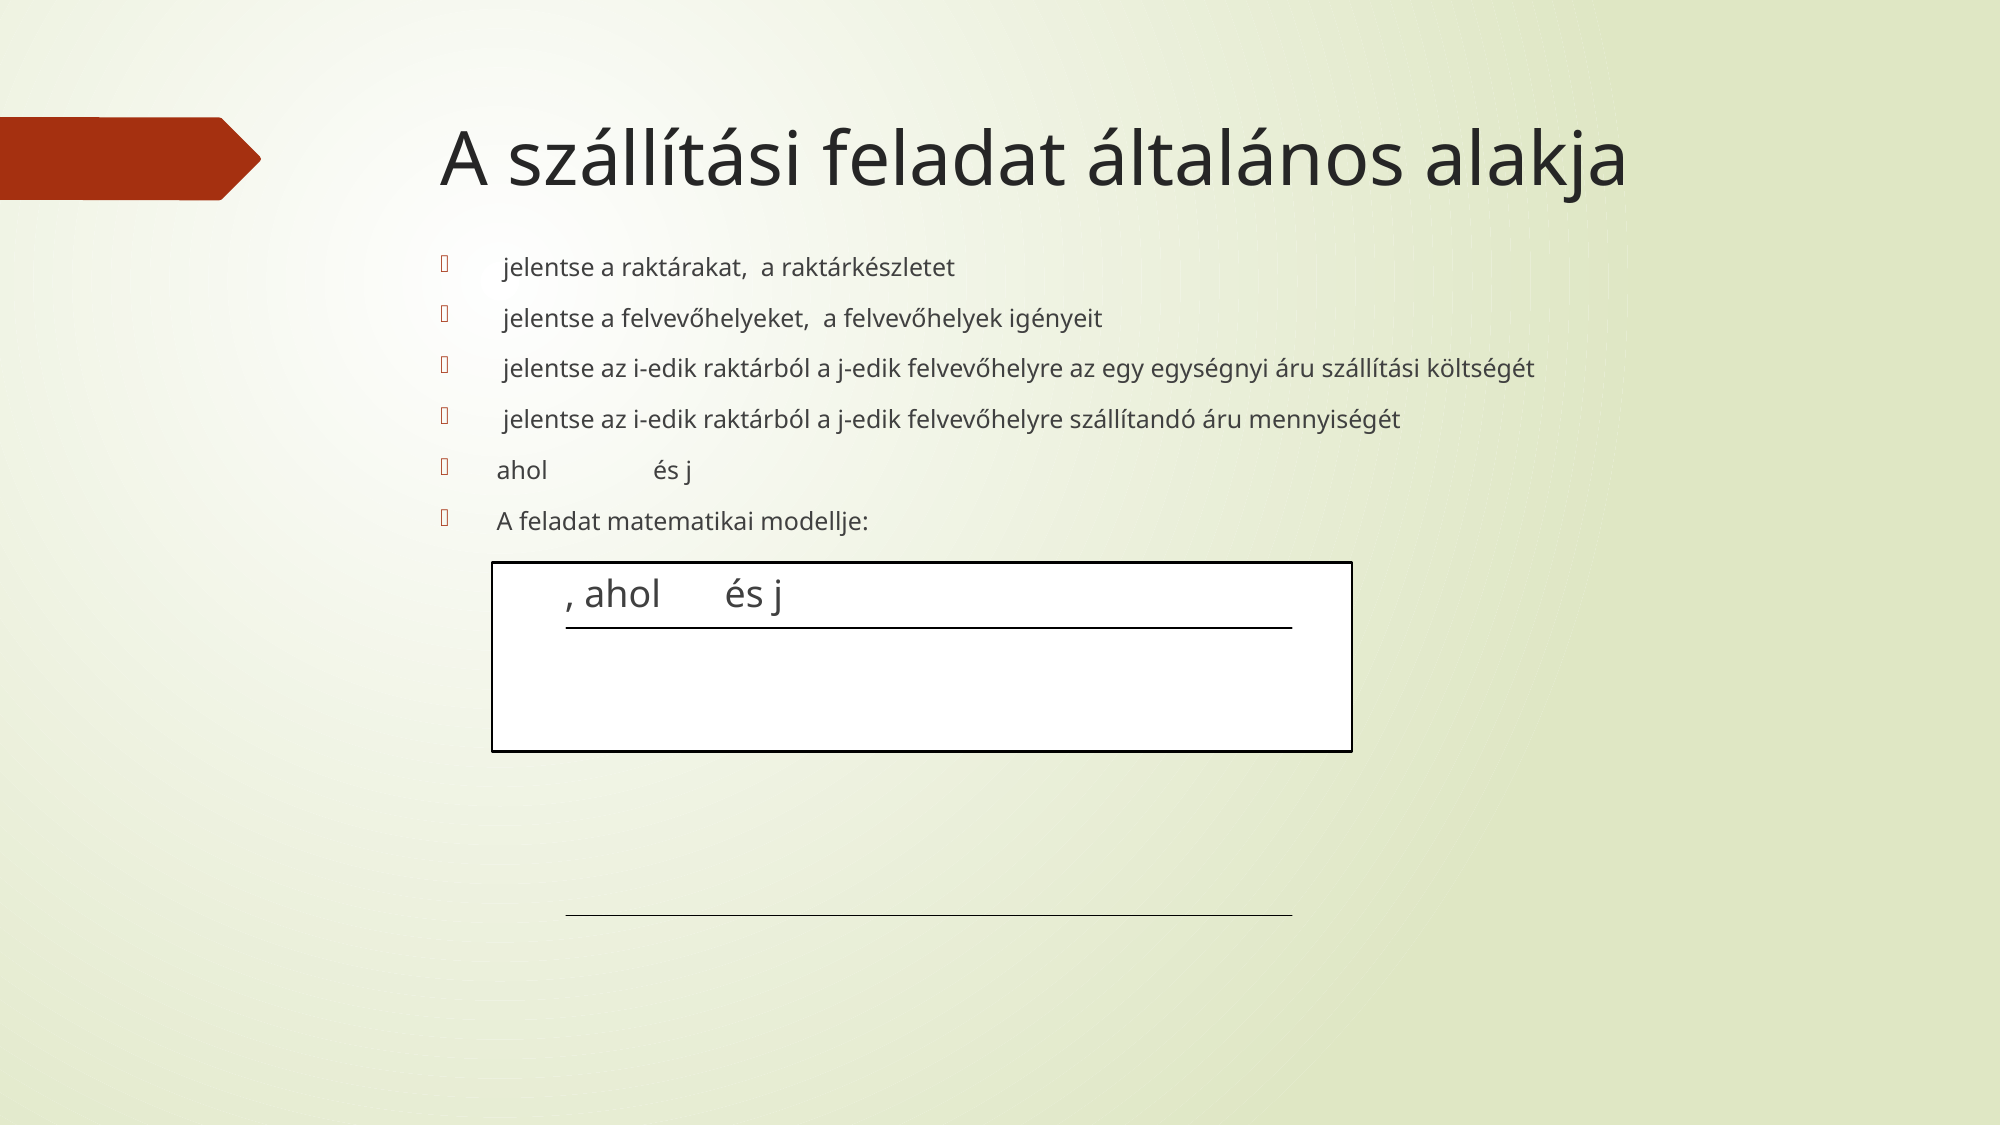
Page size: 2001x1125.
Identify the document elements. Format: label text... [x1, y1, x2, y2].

title A szállítási feladat általános alakja [425, 102, 1888, 244]
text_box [491, 562, 1353, 1093]
